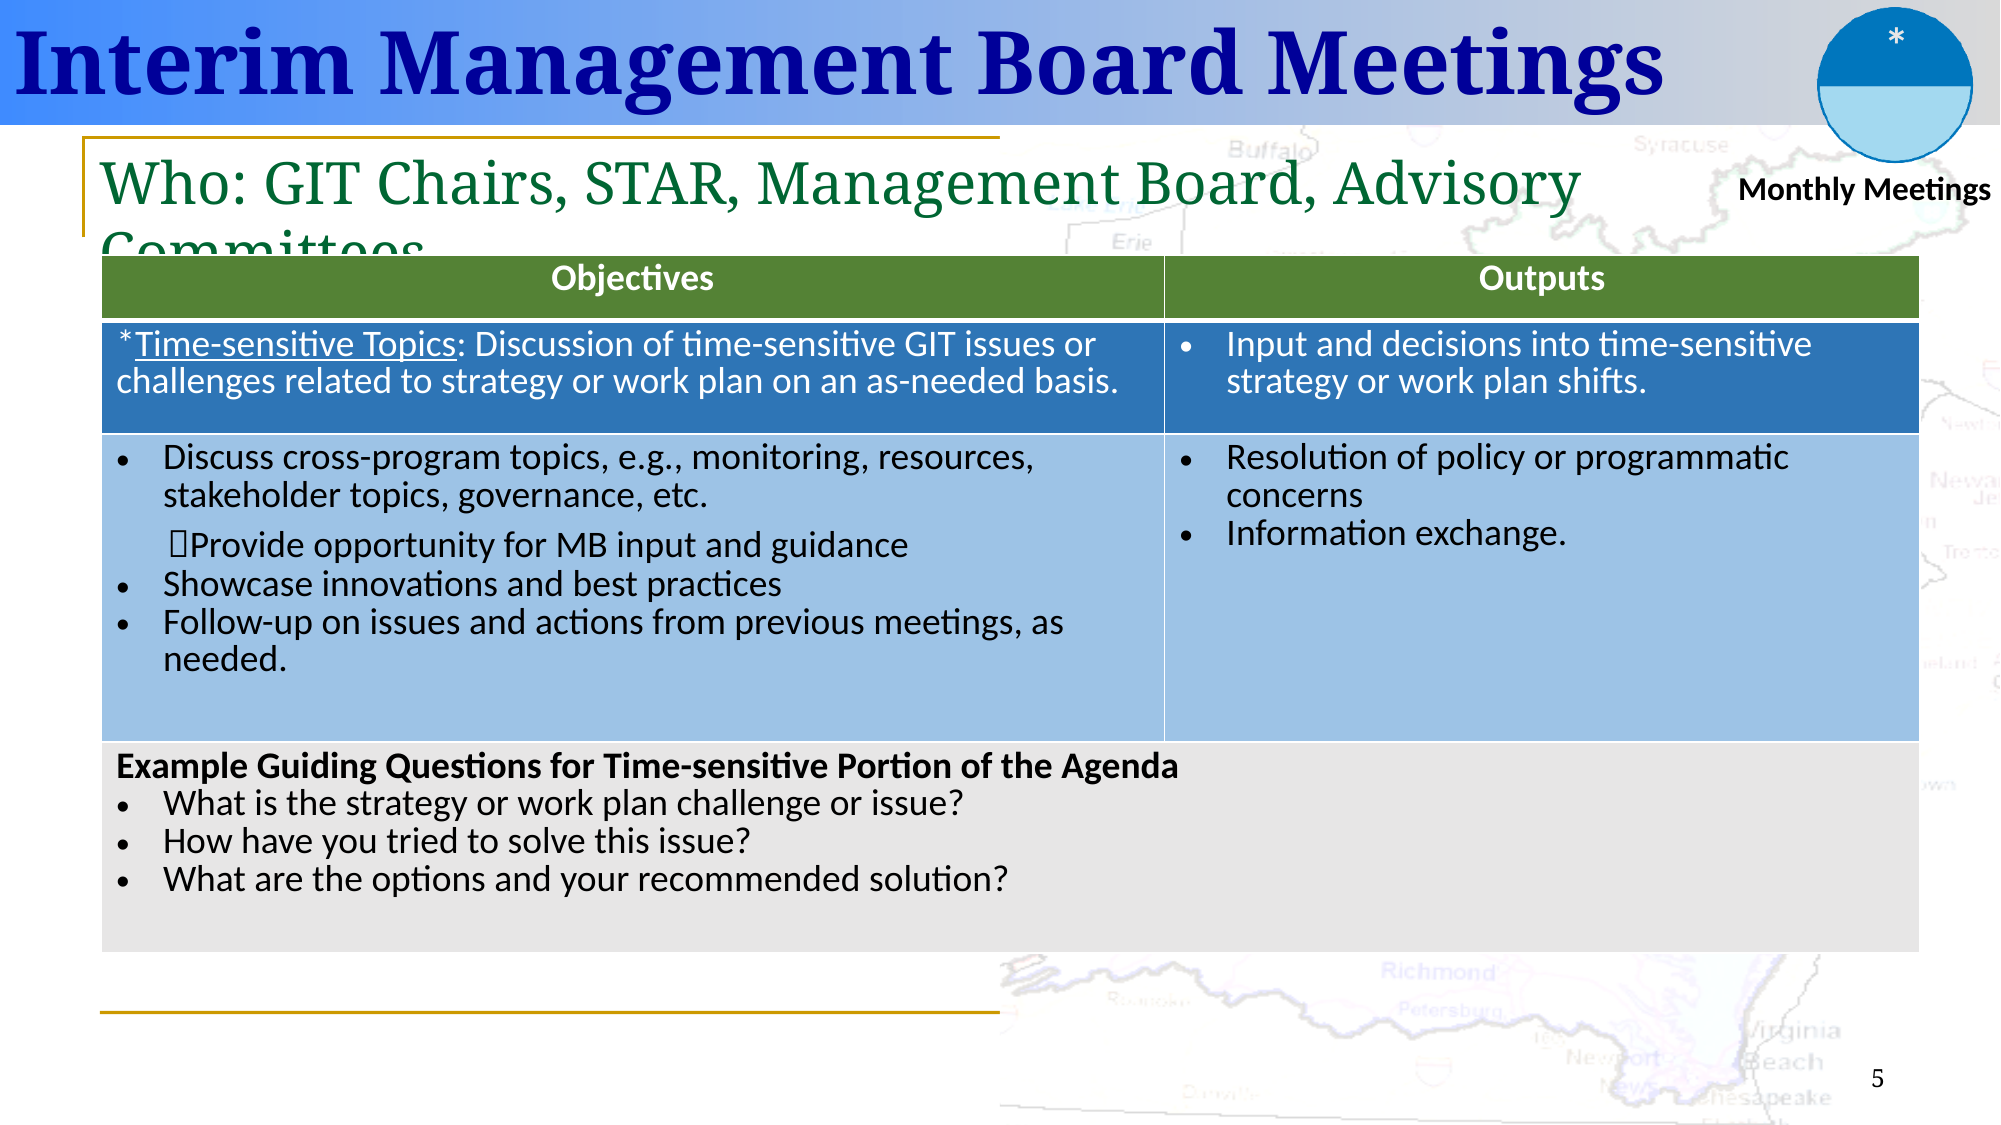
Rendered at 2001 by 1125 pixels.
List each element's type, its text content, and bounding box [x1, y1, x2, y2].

table_header Objectives [102, 256, 1164, 318]
table_cell Example Guiding Questions for Time-sensitive Portion of the Agenda What is the strategy or work plan challenge or issue? How have you tried to solve this issue? What are the options and your recommended solution? [102, 743, 1919, 952]
table_cell Input and decisions into time-sensitive strategy or work plan shifts. [1165, 323, 1919, 433]
text_box Who: GIT Chairs, STAR, Management Board, Advisory Committees [84, 139, 1790, 357]
table_cell *Time-sensitive Topics: Discussion of time-sensitive GIT issues or challenges related to strategy or work plan on an as-needed basis. [102, 323, 1164, 433]
slide_number 5 [1433, 1029, 1901, 1105]
picture [1815, 5, 1974, 165]
table_header Outputs [1165, 256, 1919, 318]
text_box Interim Management Board Meetings [0, 0, 2000, 120]
table_cell Resolution of policy or programmatic concerns Information exchange. [1165, 435, 1919, 741]
text_box Monthly Meetings [1689, 159, 2000, 215]
table_cell Discuss cross-program topics, e.g., monitoring, resources, stakeholder topics, governance, etc. Provide opportunity for MB input and guidance Showcase innovations and best practices Follow-up on issues and actions from previous meetings, as needed. [102, 435, 1164, 741]
